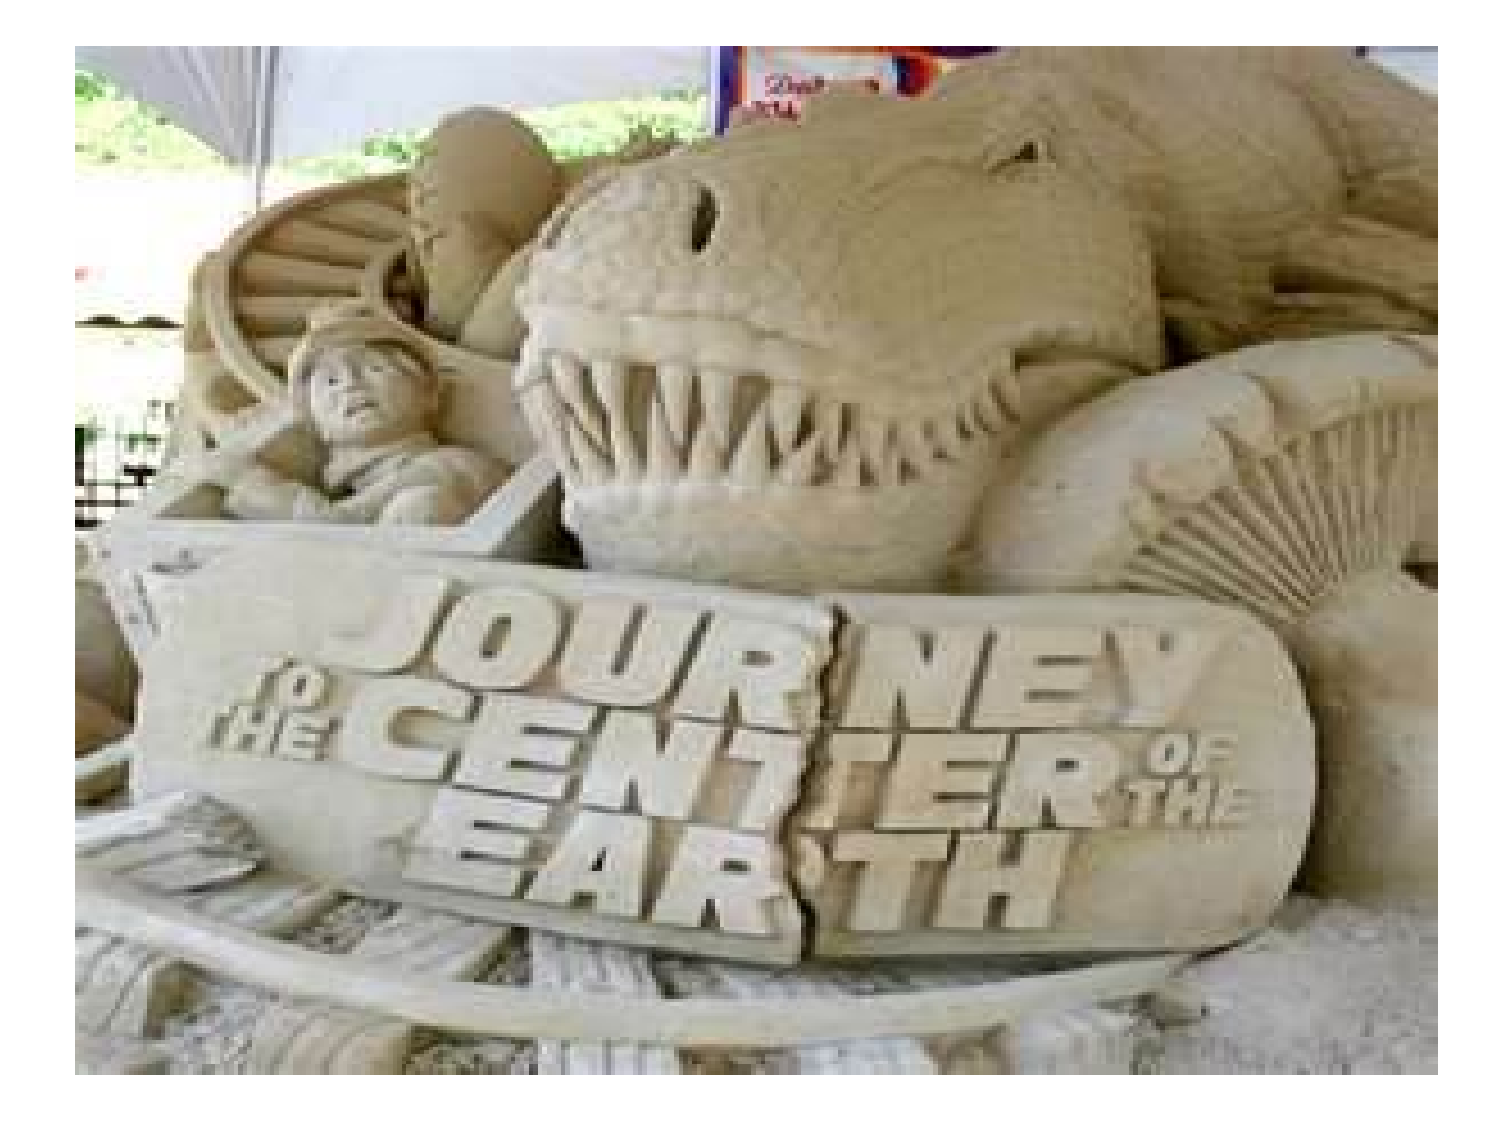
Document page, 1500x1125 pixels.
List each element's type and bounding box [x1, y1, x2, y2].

list [74, 46, 1438, 1076]
